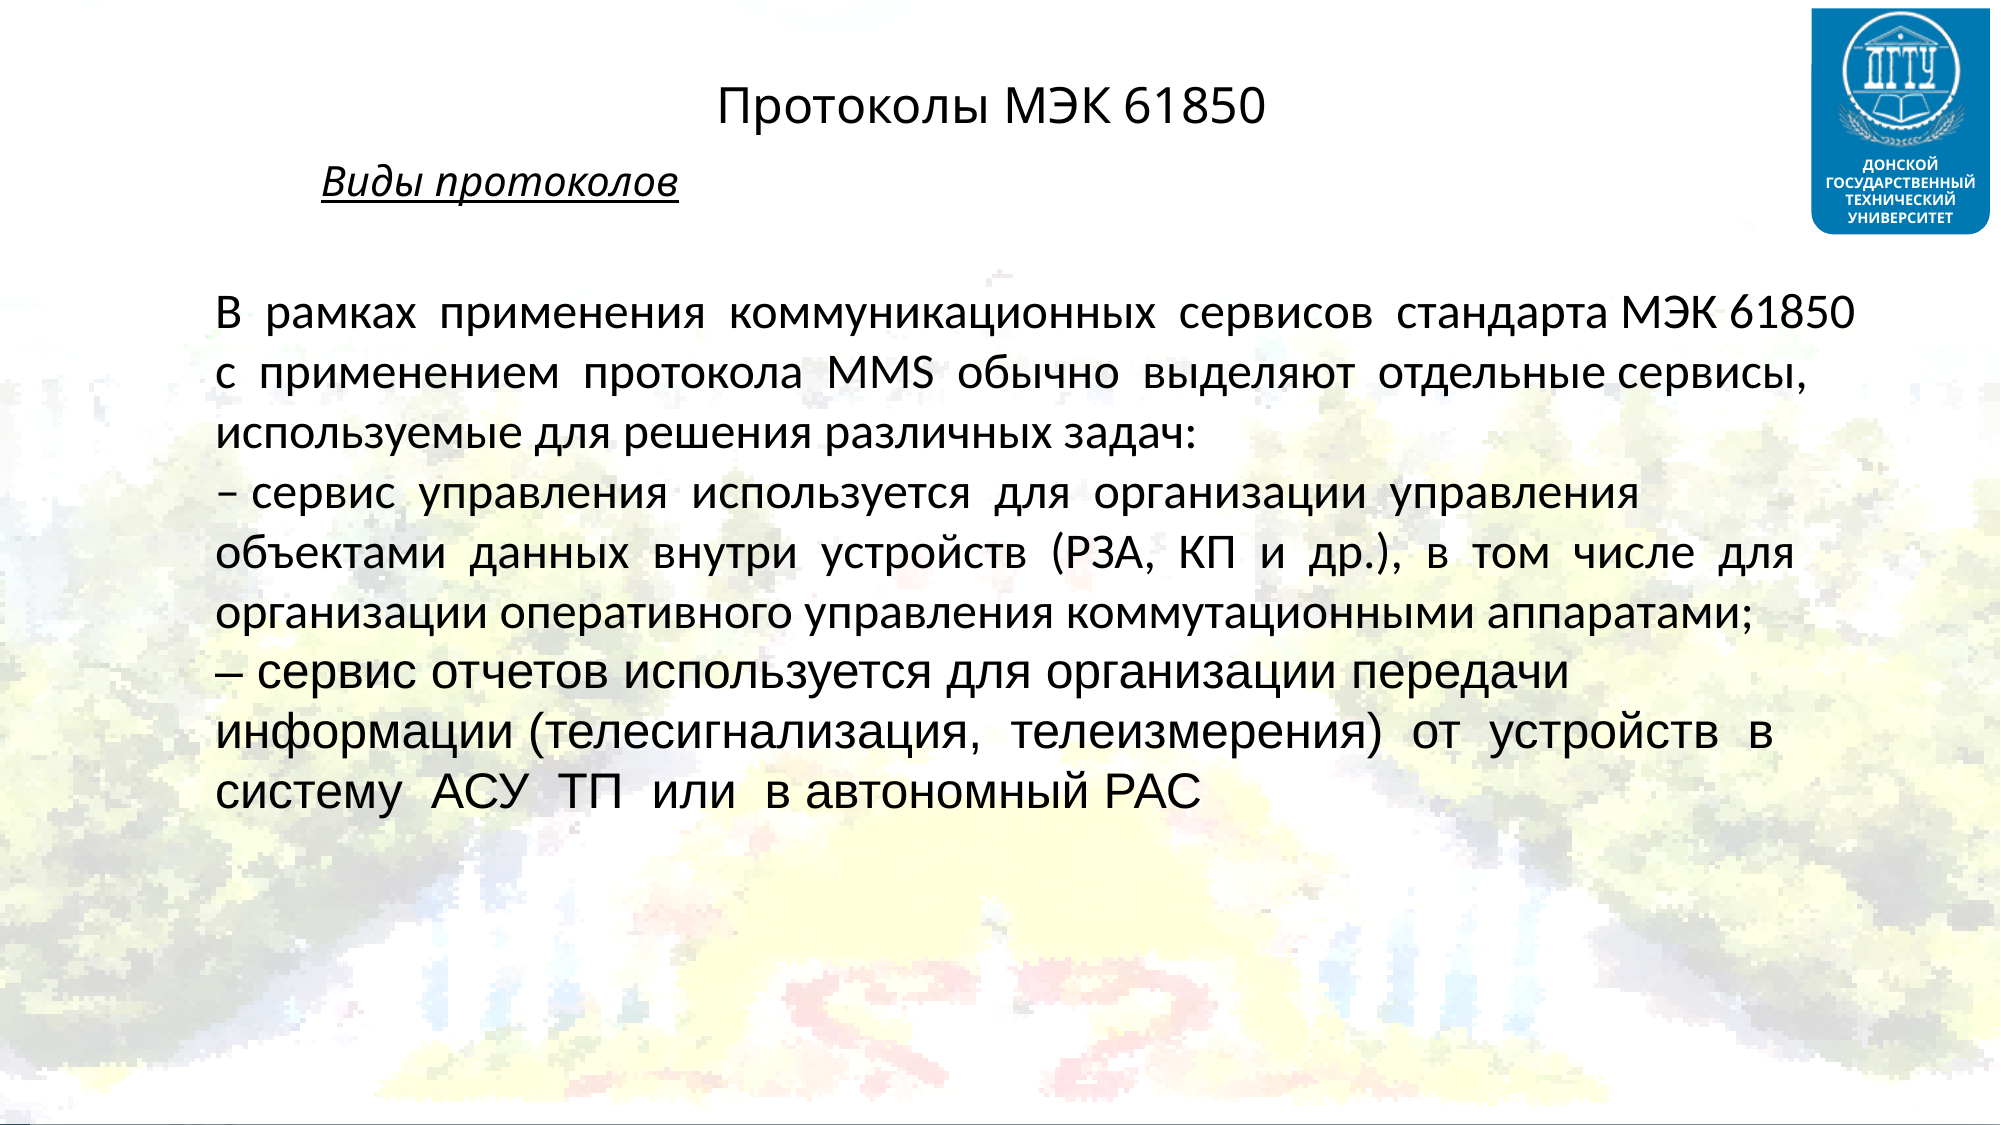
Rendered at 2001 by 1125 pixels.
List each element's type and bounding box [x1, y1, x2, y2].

picture [0, 0, 2000, 1125]
text_box [1801, 8, 2000, 236]
